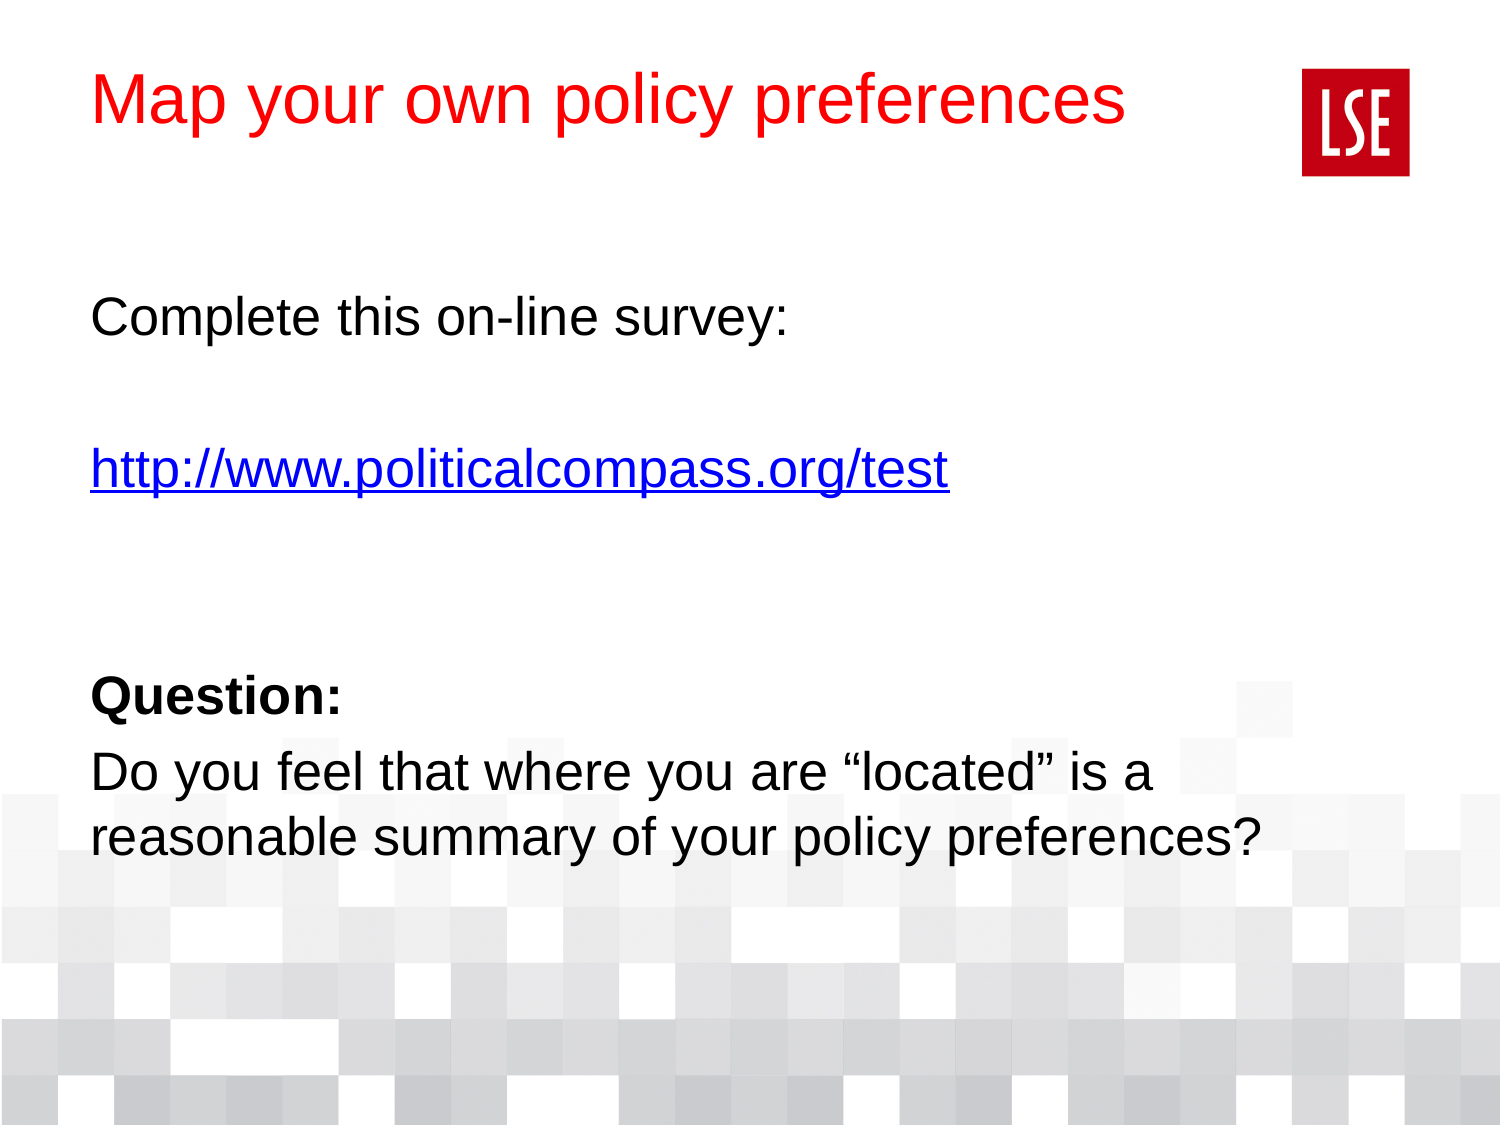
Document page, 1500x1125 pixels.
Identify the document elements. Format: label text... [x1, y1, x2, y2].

picture [0, 0, 1500, 1125]
title Map your own policy preferences [75, 45, 1221, 233]
list Complete this on-line survey: http://www.politicalcompass.org/test Question: Do you feel that where you are “located” is a reasonable summary of your policy preferences? [75, 273, 1417, 1014]
